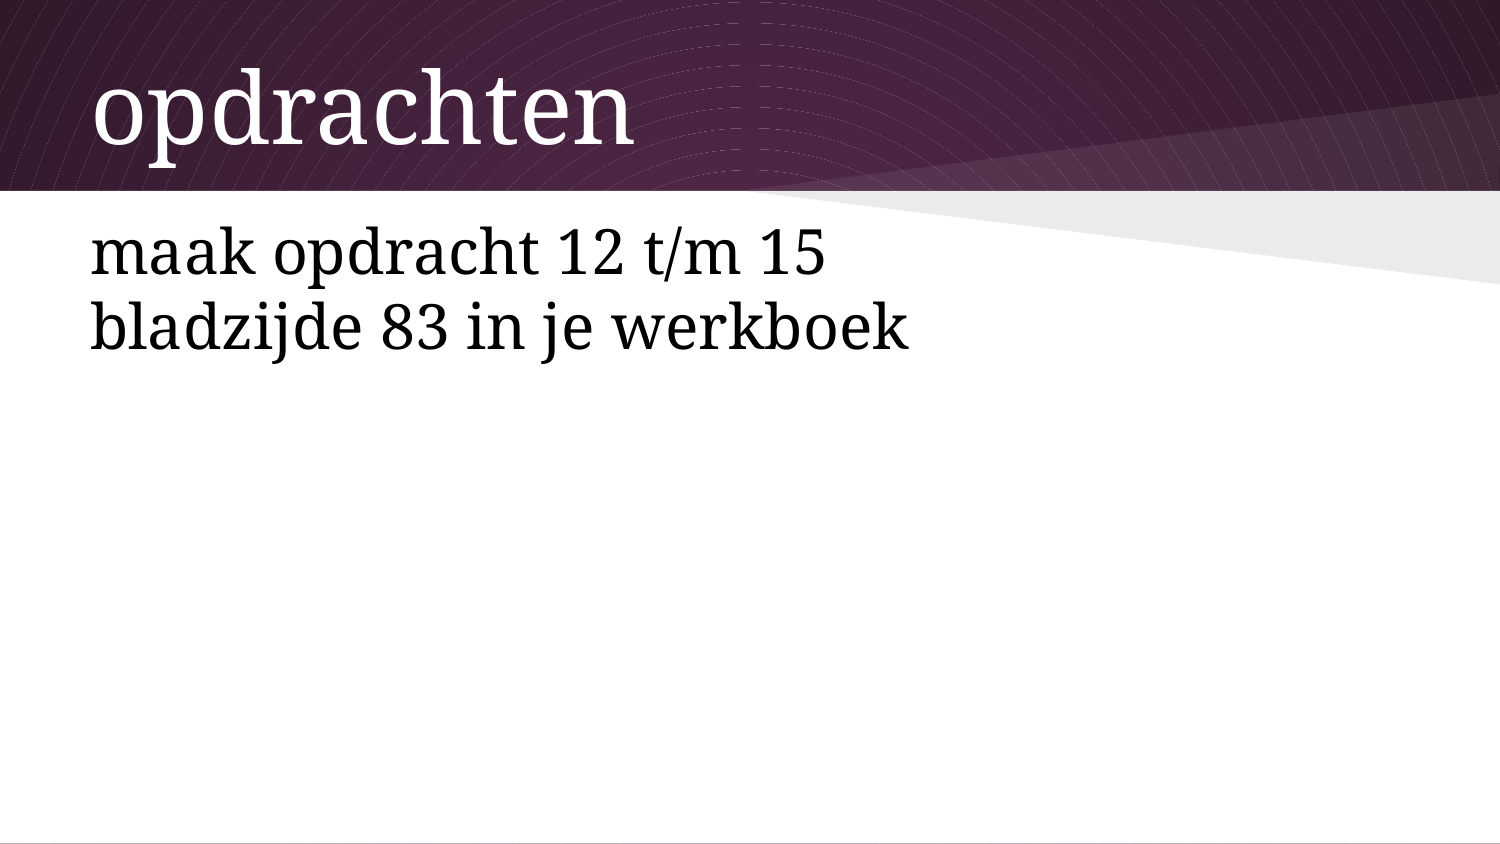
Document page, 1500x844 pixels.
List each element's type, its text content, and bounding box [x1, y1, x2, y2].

list maak opdracht 12 t/m 15 bladzijde 83 in je werkboek [75, 196, 1425, 808]
title opdrachten [75, 33, 1425, 175]
